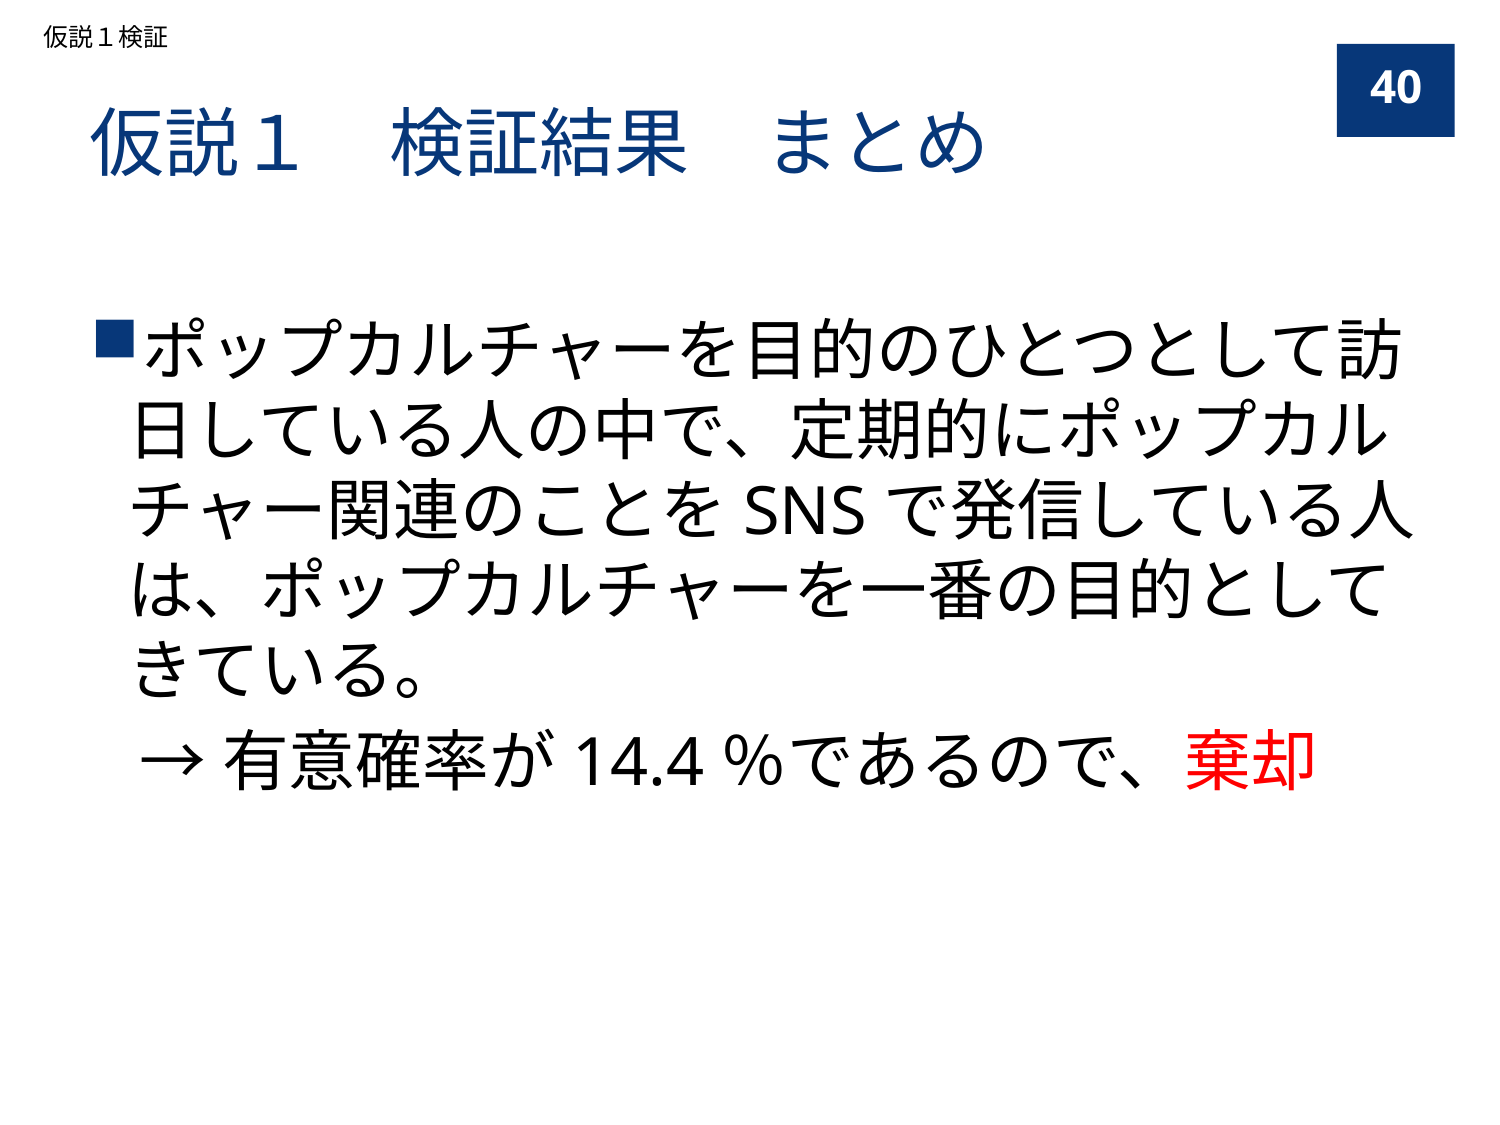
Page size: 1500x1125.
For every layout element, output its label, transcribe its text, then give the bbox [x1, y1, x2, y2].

text_box 仮説１ 検証結果 まとめ [75, 87, 1143, 276]
text_box →有意確率が14.4％であるので、棄却 [124, 711, 1355, 807]
slide_number 40 [1354, 59, 1438, 120]
text_box ポップカルチャーを目的のひとつとして訪日している人の中で、定期的にポップカルチャー関連のことをSNSで発信している人は、ポップカルチャーを一番の目的としてきている。 [74, 300, 1438, 943]
text_box 仮説１検証 [28, 13, 311, 59]
